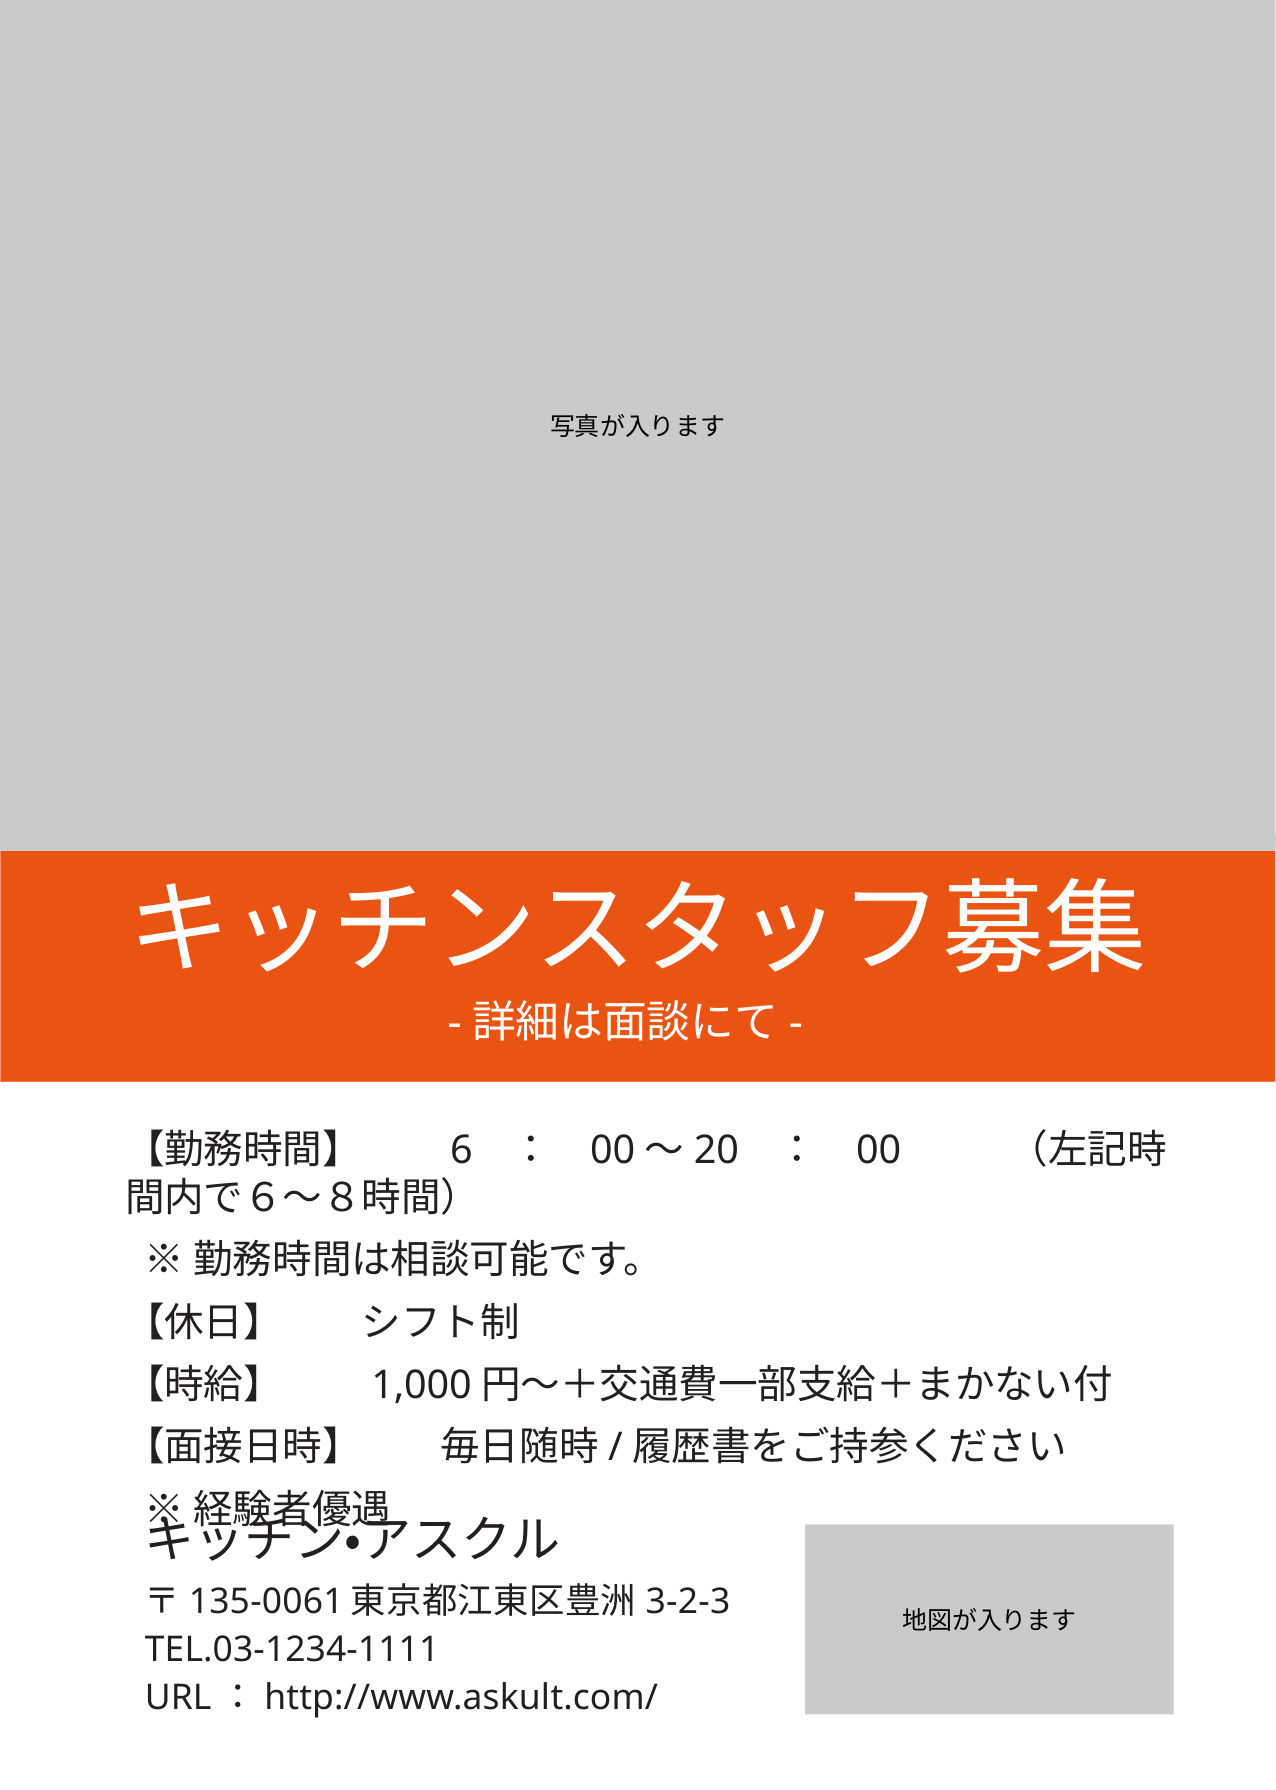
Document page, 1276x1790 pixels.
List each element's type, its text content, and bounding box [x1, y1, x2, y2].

picture [0, 833, 1276, 1082]
text_box 【勤務時間】 6 ： 00～20 ： 00 （左記時間内で６～８時間） ※勤務時間は相談可能です。 【休日】 シフト制 【時給】 1,000円～＋交通費一部支給＋まかない付 【面接日時】 毎日随時/履歴書をご持参ください ※経験者優遇 [122, 1106, 1180, 1532]
text_box 写真が入ります [0, 0, 1276, 852]
text_box 地図が入ります [804, 1523, 1175, 1715]
text_box キッチン・アスクル 〒135-0061 東京都江東区豊洲3-2-3 TEL.03-1234-1111 URL：http://www.askult.com/ [142, 1507, 793, 1717]
